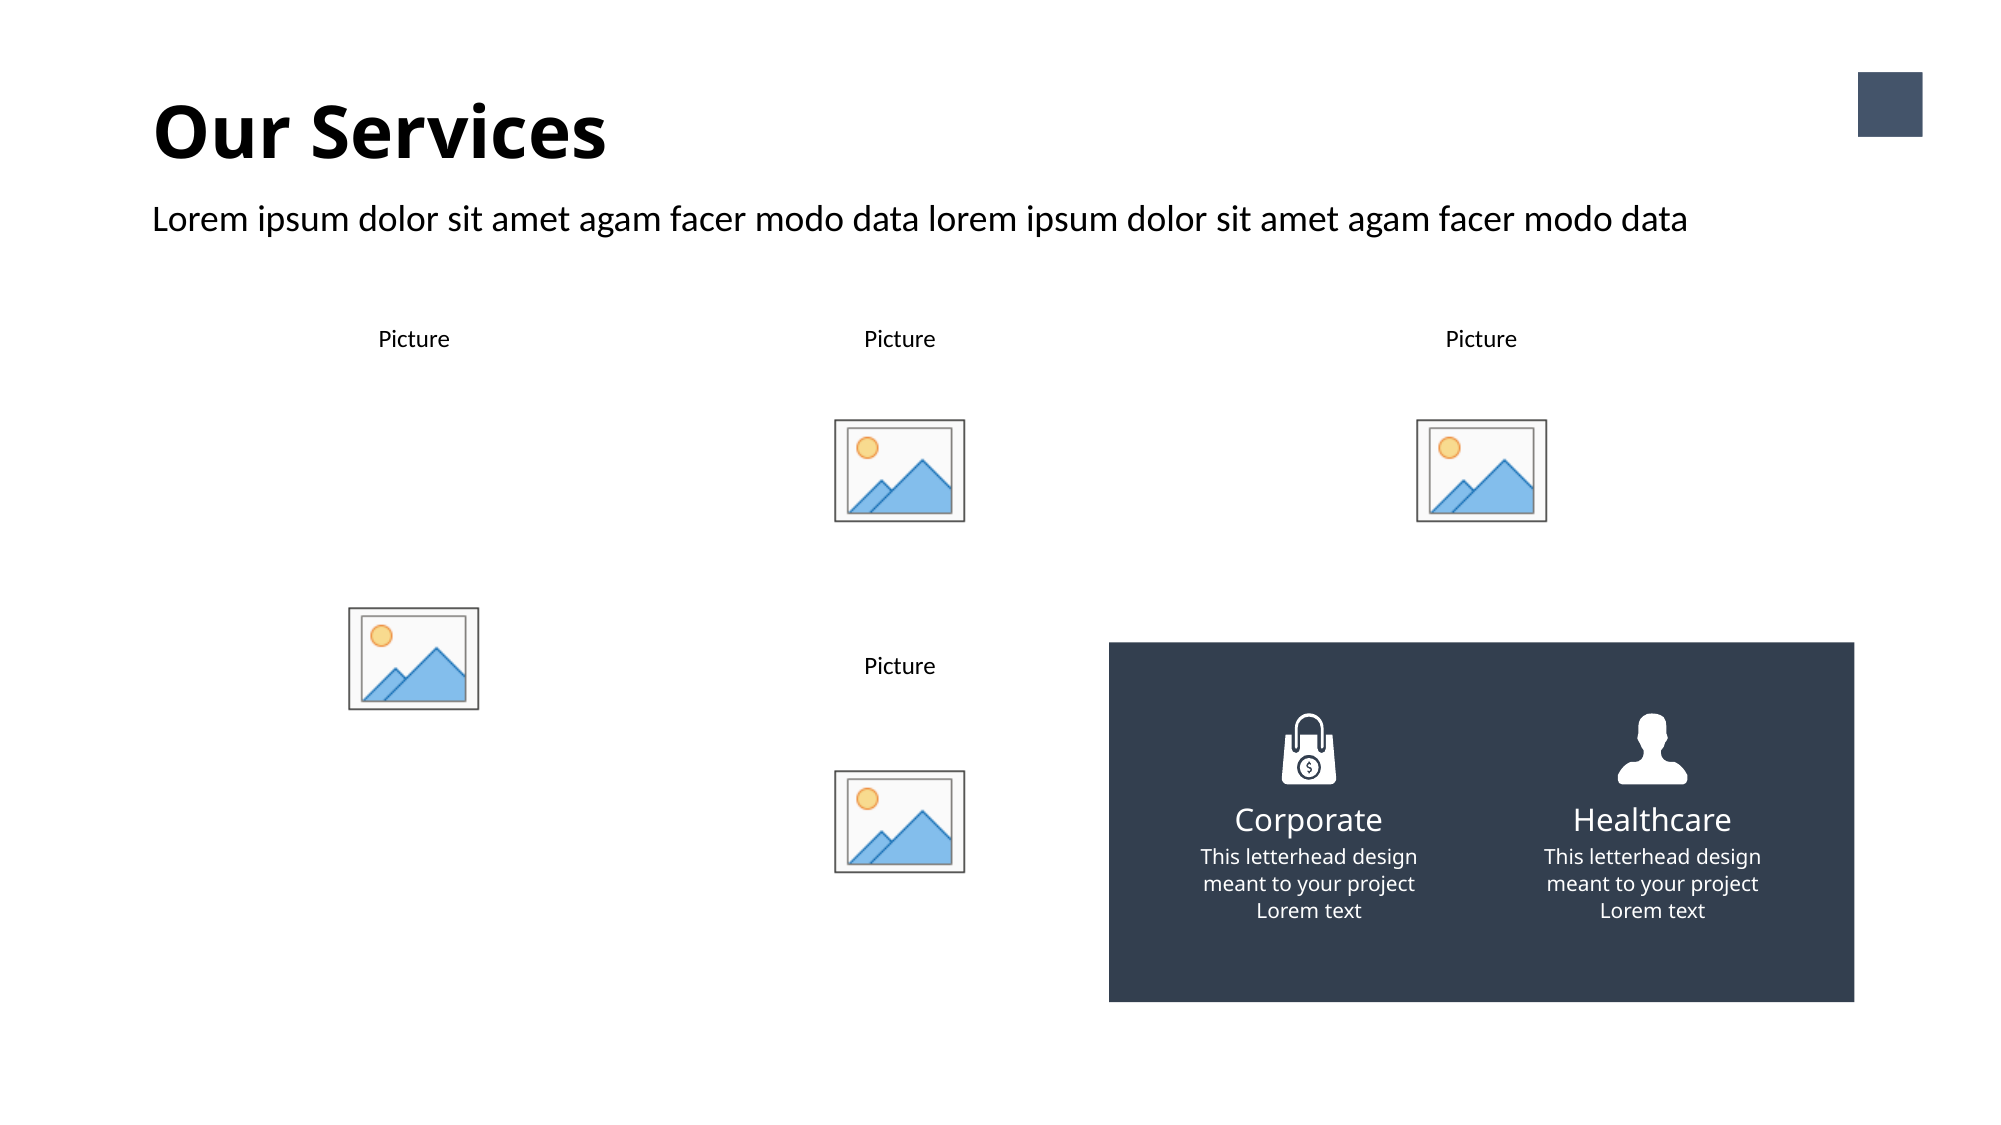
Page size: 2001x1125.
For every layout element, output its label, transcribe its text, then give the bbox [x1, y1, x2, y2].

picture [707, 642, 1094, 1003]
text_box [1857, 130, 1924, 138]
slide_number 6 [1854, 78, 1927, 130]
subtitle Lorem ipsum dolor sit amet agam facer modo data lorem ipsum dolor sit amet agam facer modo data [137, 186, 1863, 227]
picture [707, 315, 1094, 627]
text_box [1108, 641, 1855, 1003]
picture [137, 315, 692, 1003]
title Our Services [137, 78, 1135, 186]
picture [1109, 315, 1855, 627]
text_box [1857, 71, 1924, 78]
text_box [1180, 713, 1784, 932]
